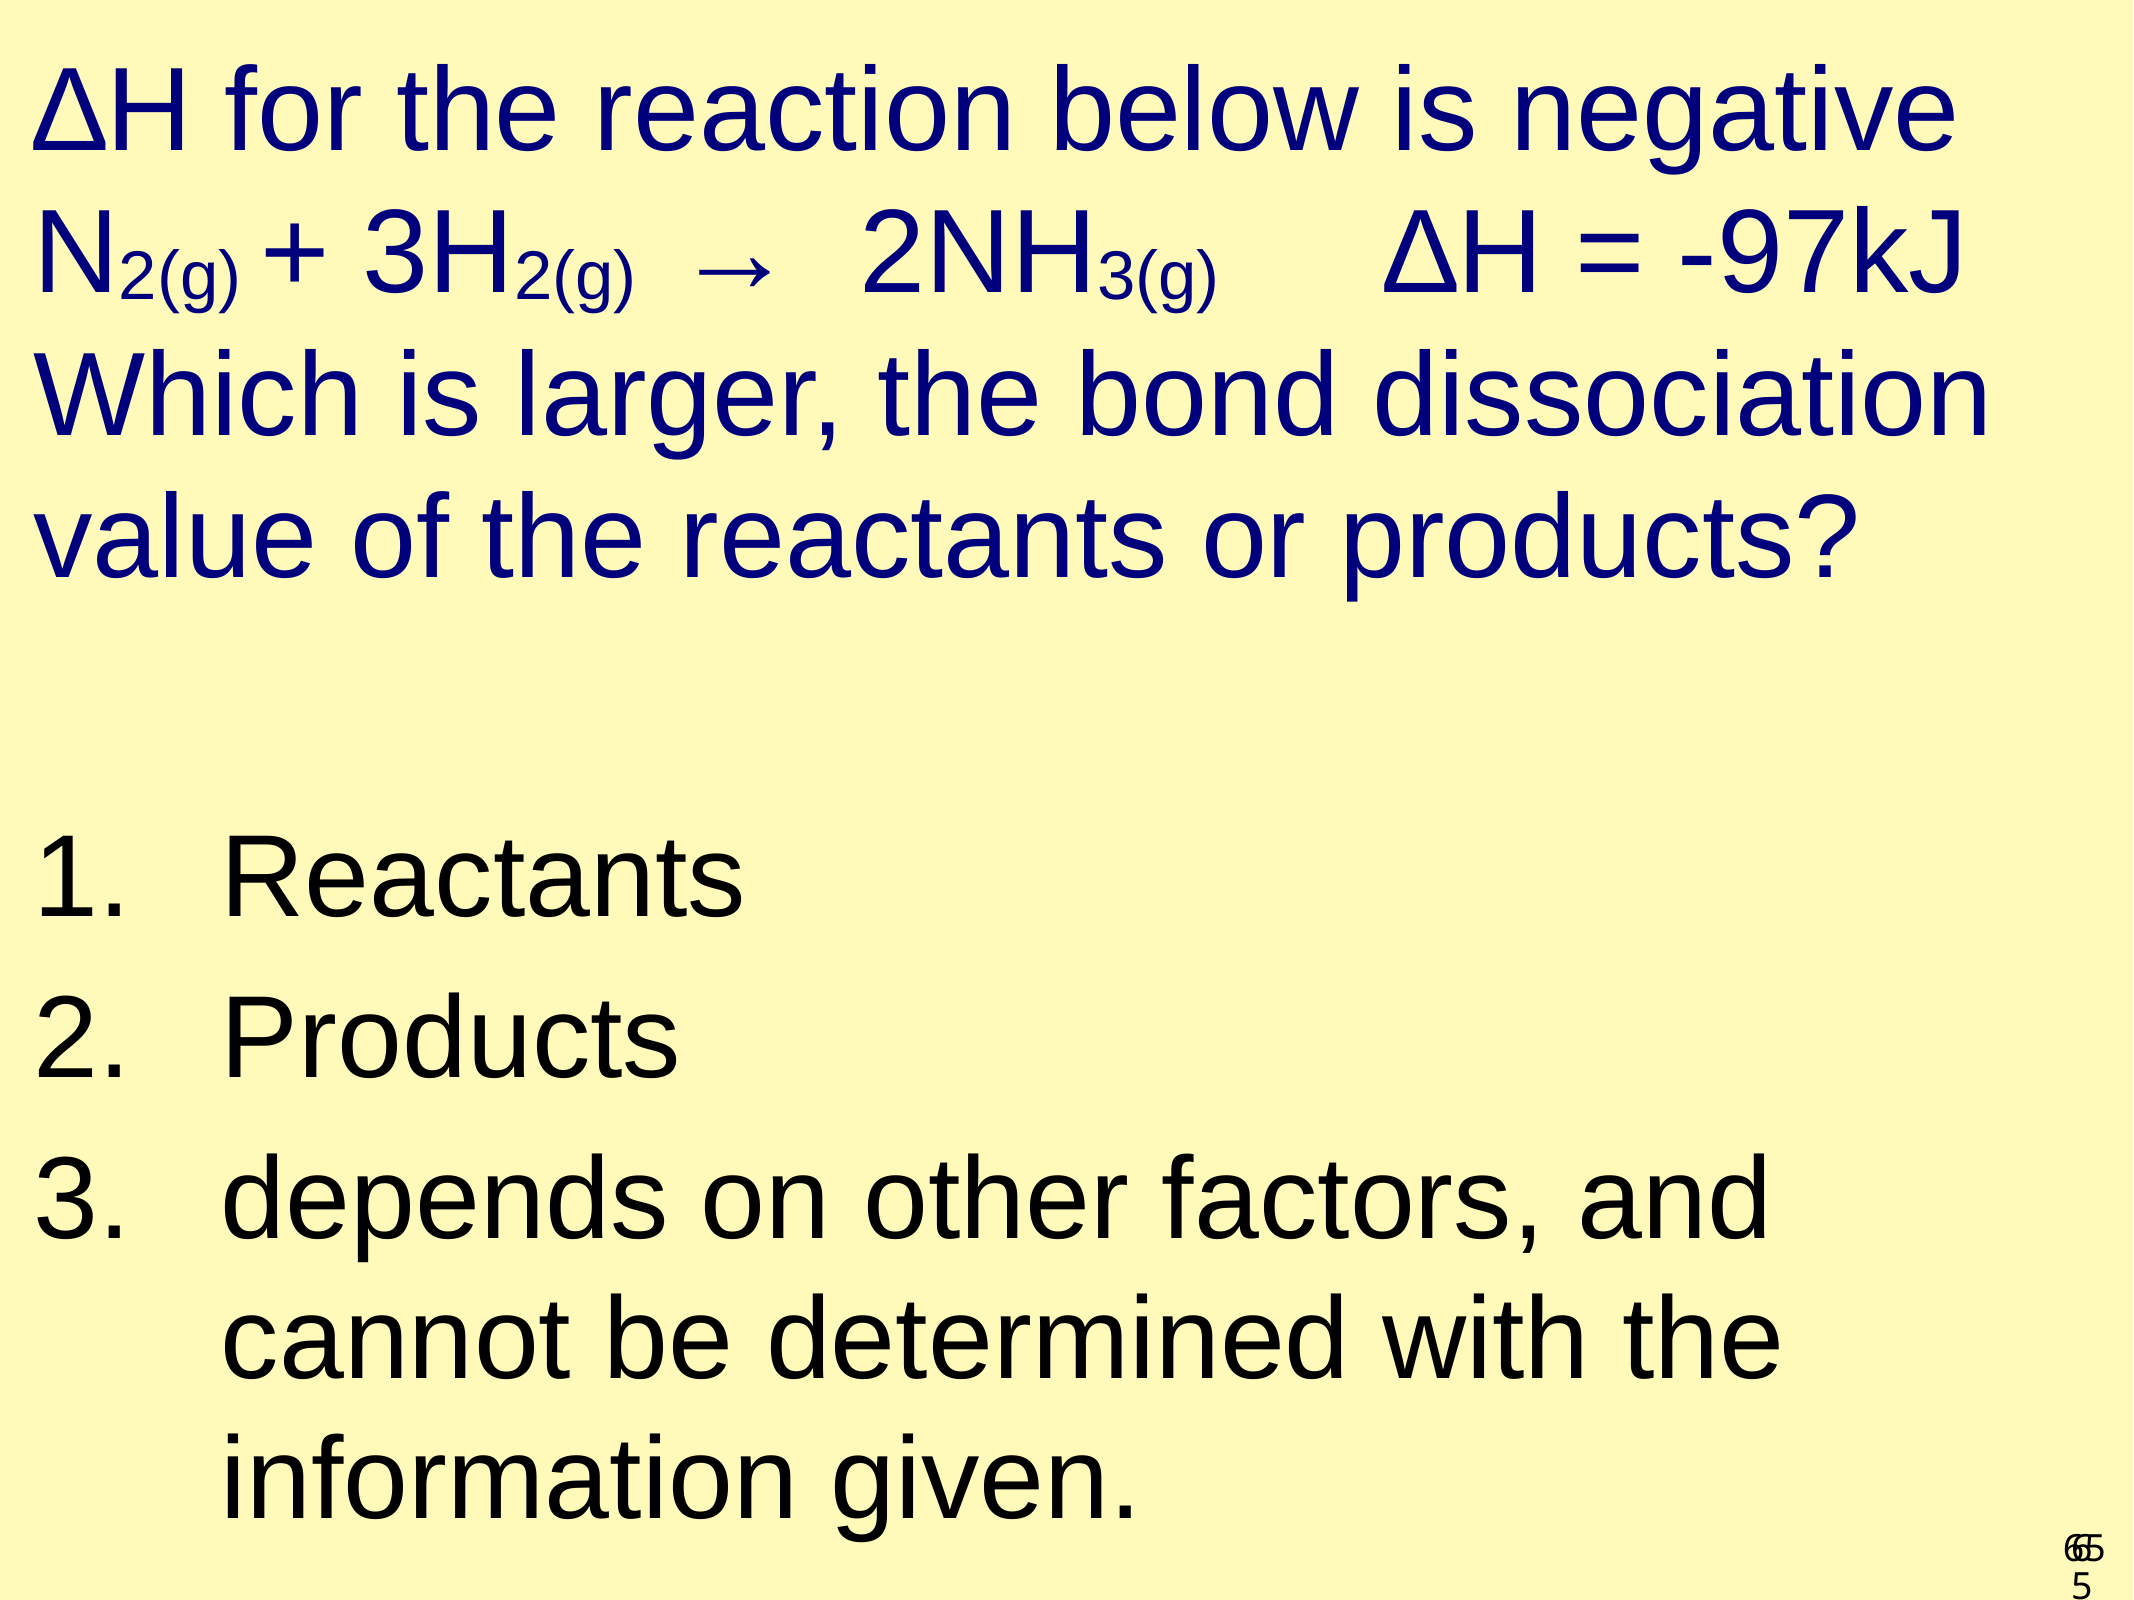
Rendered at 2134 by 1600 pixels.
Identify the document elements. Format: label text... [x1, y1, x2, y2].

title ∆H for the reaction below is negative N2(g) + 3H2(g) → 2NH3(g) ∆H = -97kJ Which is larger, the bond dissociation value of the reactants or products? [32, 30, 2116, 751]
text_box 65 [2056, 1516, 2113, 1578]
list Reactants Products depends on other factors, and cannot be determined with the information given. [32, 799, 2116, 1578]
